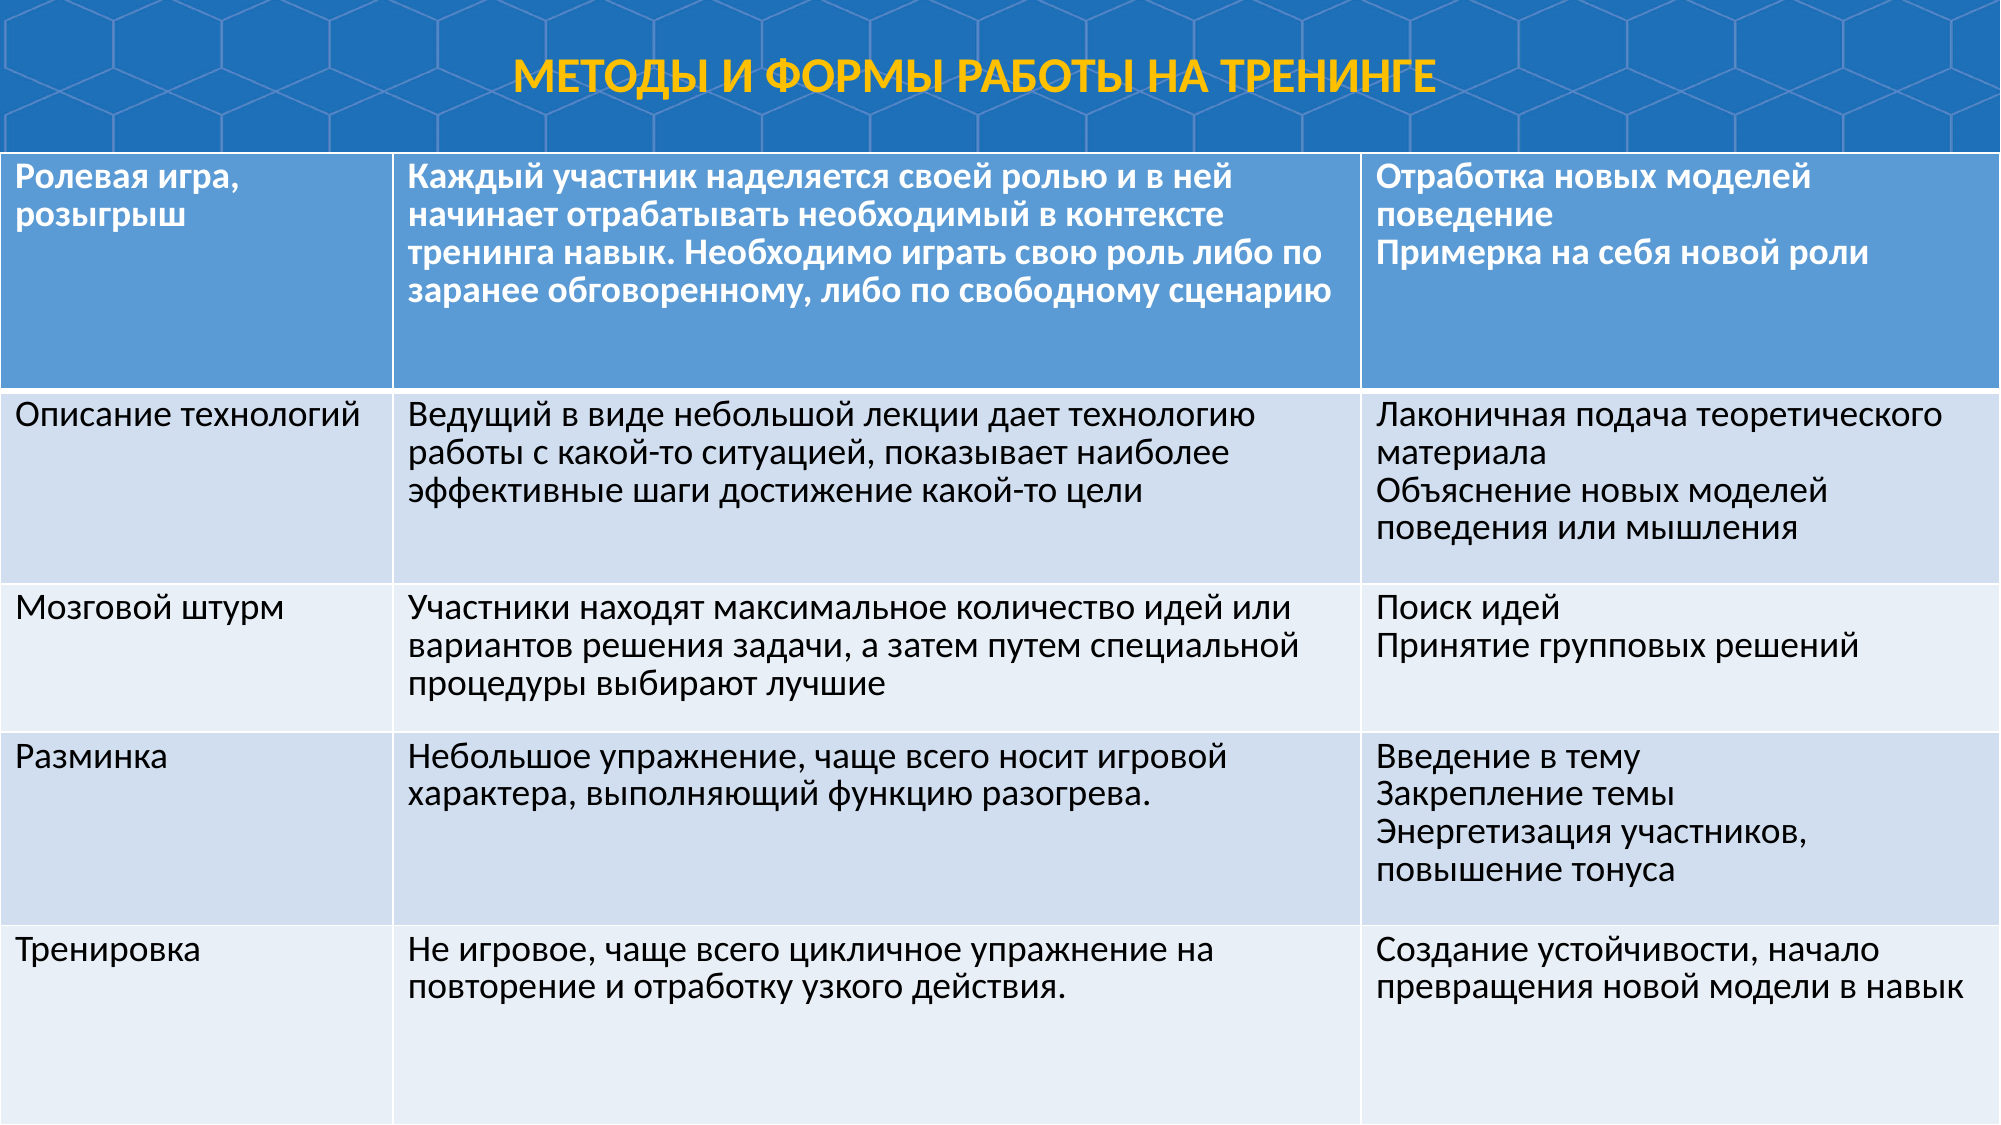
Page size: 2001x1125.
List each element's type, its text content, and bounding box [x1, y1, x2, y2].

table_header Ролевая игра, розыгрыш [1, 154, 392, 388]
table_header Отработка новых моделей поведение Примерка на себя новой роли [1362, 154, 1999, 388]
table_cell Поиск идей Принятие групповых решений [1362, 585, 1999, 731]
table_cell Описание технологий [1, 394, 392, 583]
table_cell Мозговой штурм [1, 585, 392, 731]
text_box МЕТОДЫ И ФОРМЫ РАБОТЫ НА ТРЕНИНГЕ [497, 35, 1453, 111]
table_cell Тренировка [1, 926, 392, 1124]
table_cell Не игровое, чаще всего цикличное упражнение на повторение и отработку узкого действия. [394, 926, 1360, 1124]
table_cell Введение в тему Закрепление темы Энергетизация участников, повышение тонуса [1362, 733, 1999, 925]
picture [0, 0, 2000, 152]
table_cell Разминка [1, 733, 392, 925]
table_cell Лаконичная подача теоретического материала Объяснение новых моделей поведения или мышления [1362, 394, 1999, 583]
table_cell Небольшое упражнение, чаще всего носит игровой характера, выполняющий функцию разогрева. [394, 733, 1360, 925]
table_header Каждый участник наделяется своей ролью и в ней начинает отрабатывать необходимый в контексте тренинга навык. Необходимо играть свою роль либо по заранее обговоренному, либо по свободному сценарию [394, 154, 1360, 388]
table_cell Участники находят максимальное количество идей или вариантов решения задачи, а затем путем специальной процедуры выбирают лучшие [394, 585, 1360, 731]
table_cell Создание устойчивости, начало превращения новой модели в навык [1362, 926, 1999, 1124]
table_cell Ведущий в виде небольшой лекции дает технологию работы с какой-то ситуацией, показывает наиболее эффективные шаги достижение какой-то цели [394, 394, 1360, 583]
